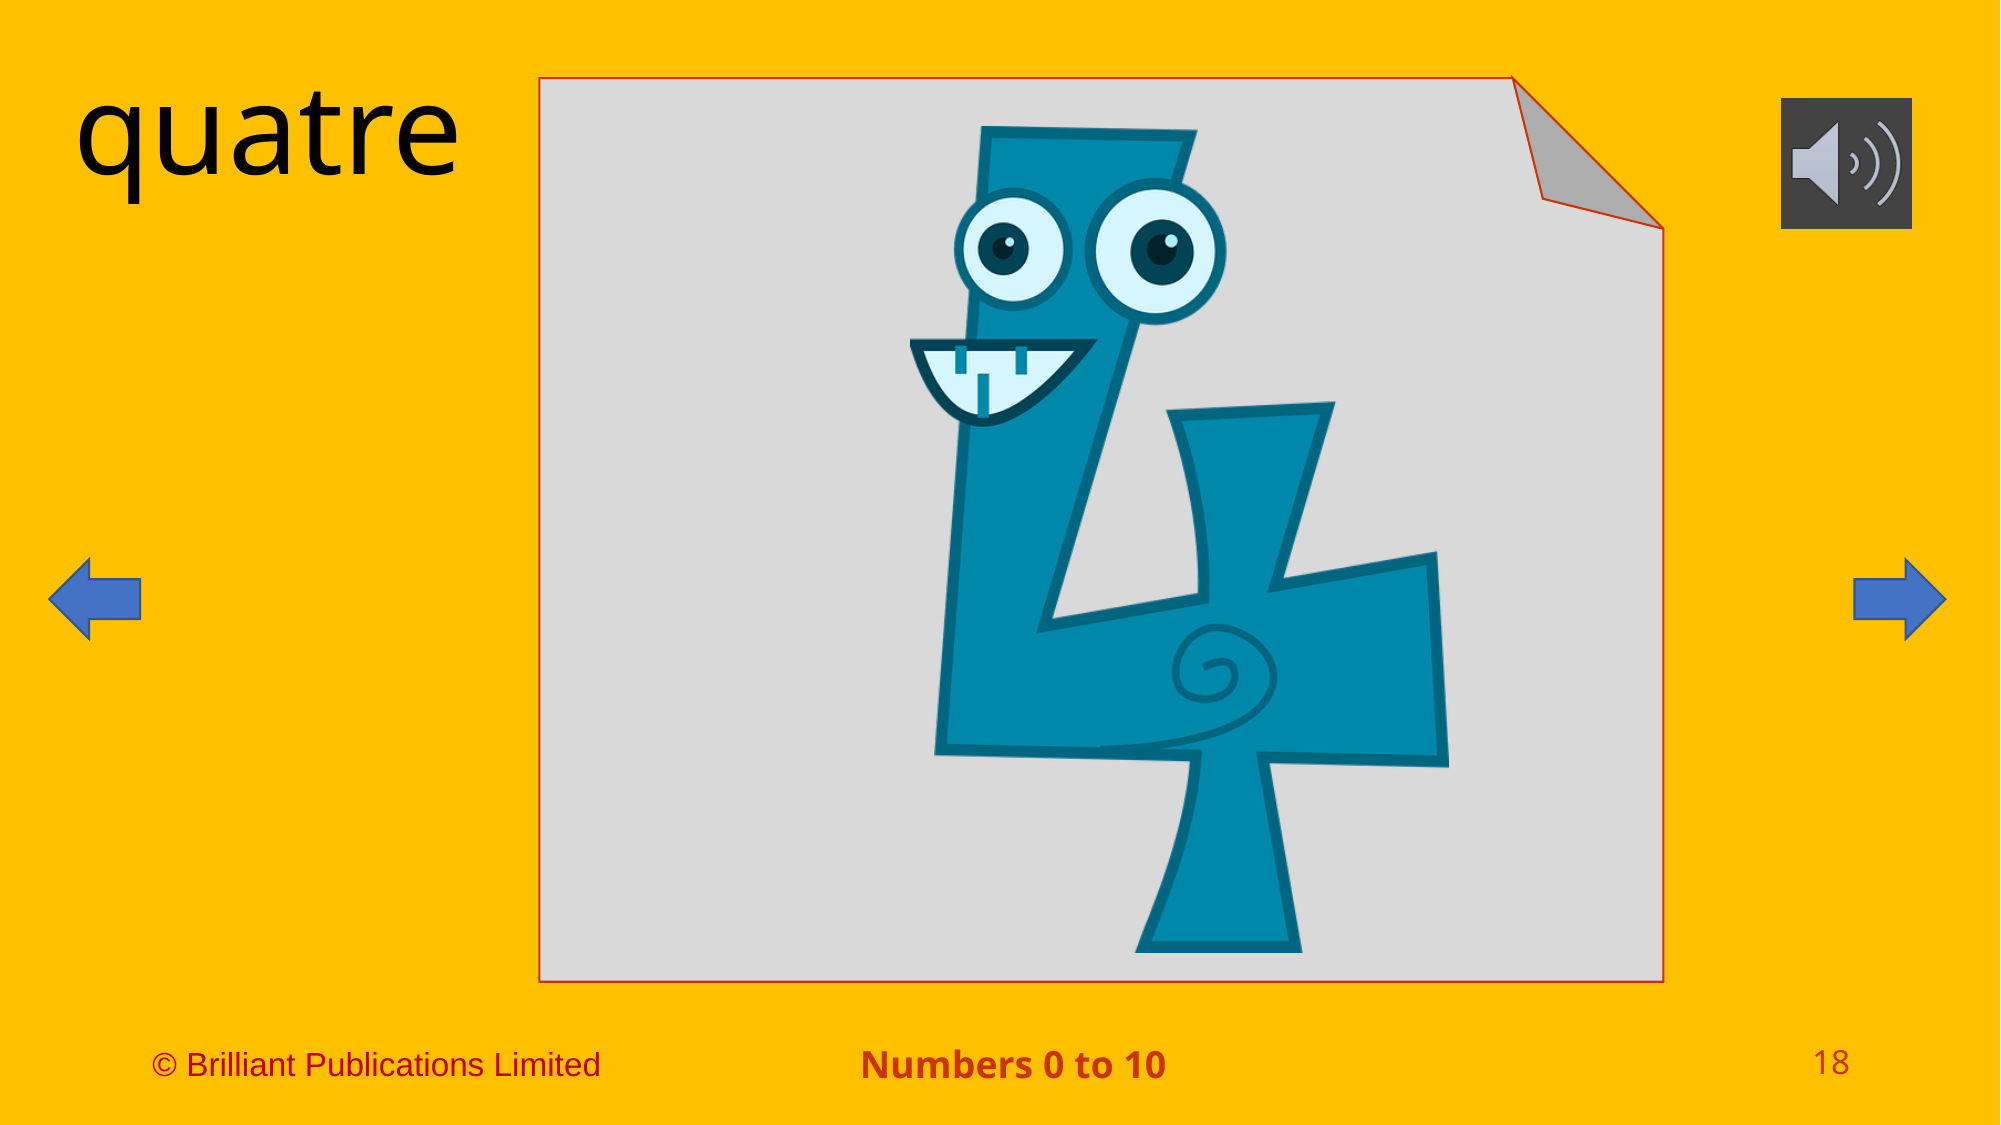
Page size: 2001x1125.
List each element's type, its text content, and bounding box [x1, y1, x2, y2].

picture [964, 198, 1063, 301]
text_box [1779, 96, 1914, 231]
slide_number Numbers 0 to 10 [788, 1033, 1239, 1094]
picture [910, 348, 1189, 953]
footer © Brilliant Publications Limited [137, 1033, 788, 1094]
picture [1015, 126, 1449, 755]
picture [910, 126, 981, 339]
picture [1270, 763, 1449, 953]
slide_number 18 [1415, 1033, 1866, 1094]
text_box [538, 74, 1665, 983]
title quatre [59, 59, 734, 277]
picture [924, 351, 1073, 414]
picture [1096, 190, 1215, 313]
